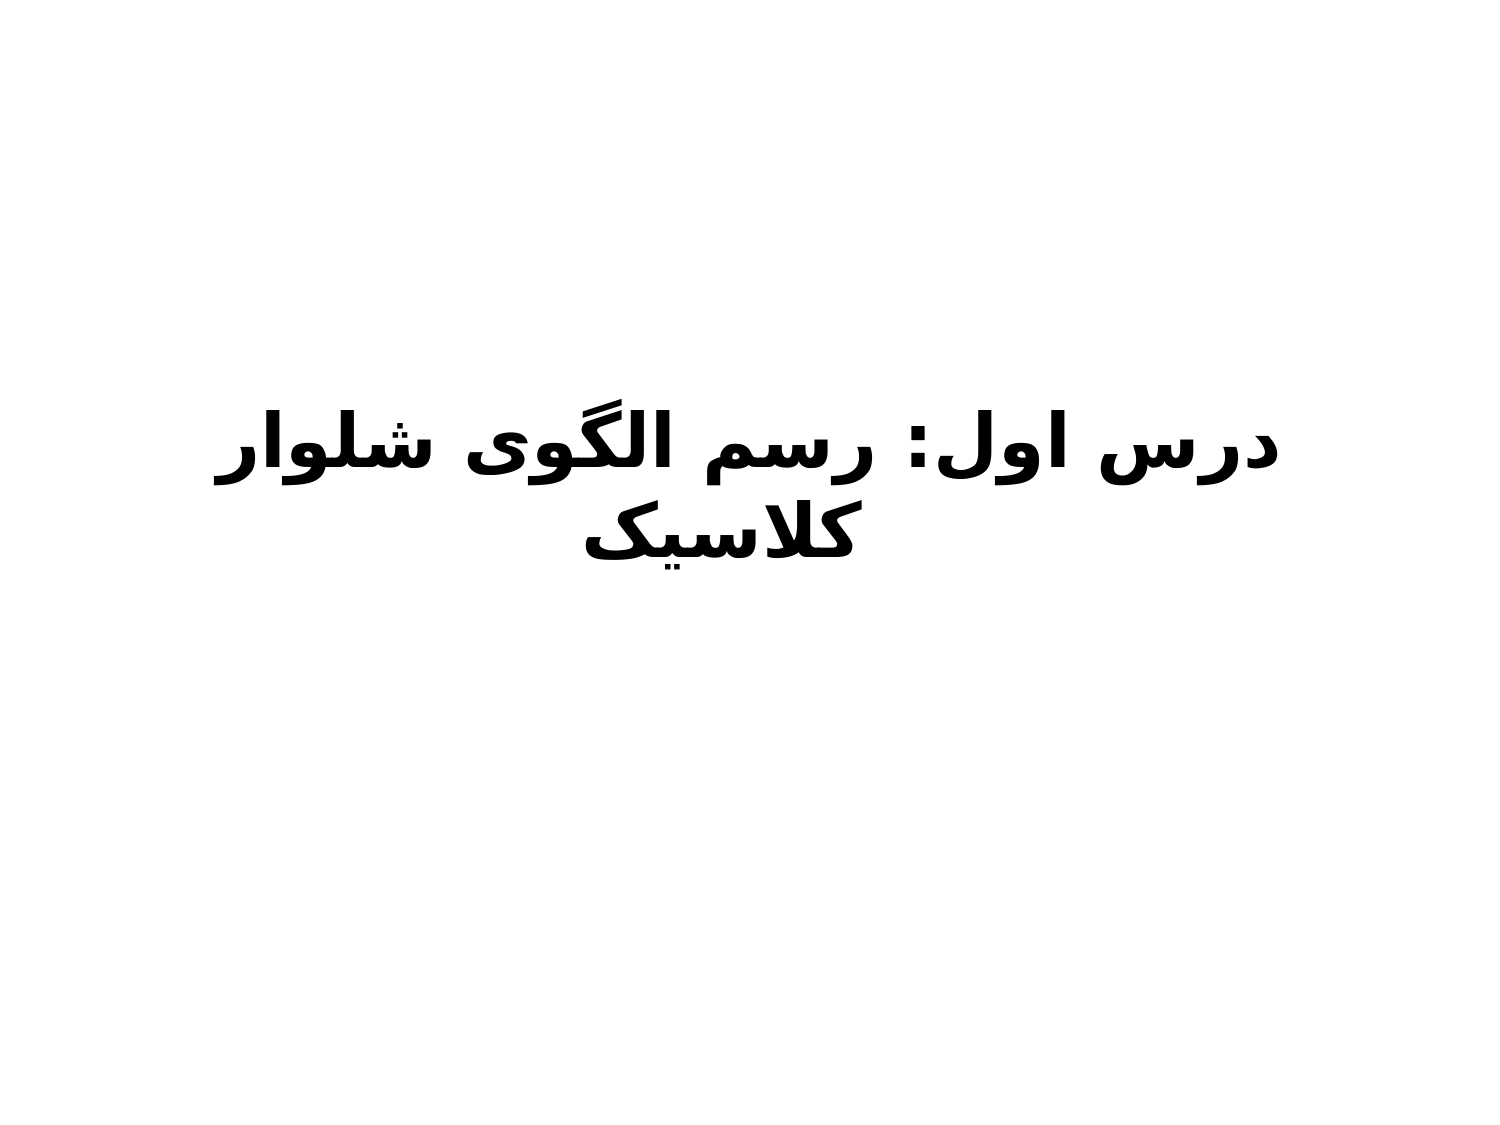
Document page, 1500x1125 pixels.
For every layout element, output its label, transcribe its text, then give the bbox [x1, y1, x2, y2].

list درس اول: رسم الگوی شلوار کلاسیک [75, 174, 1425, 1005]
